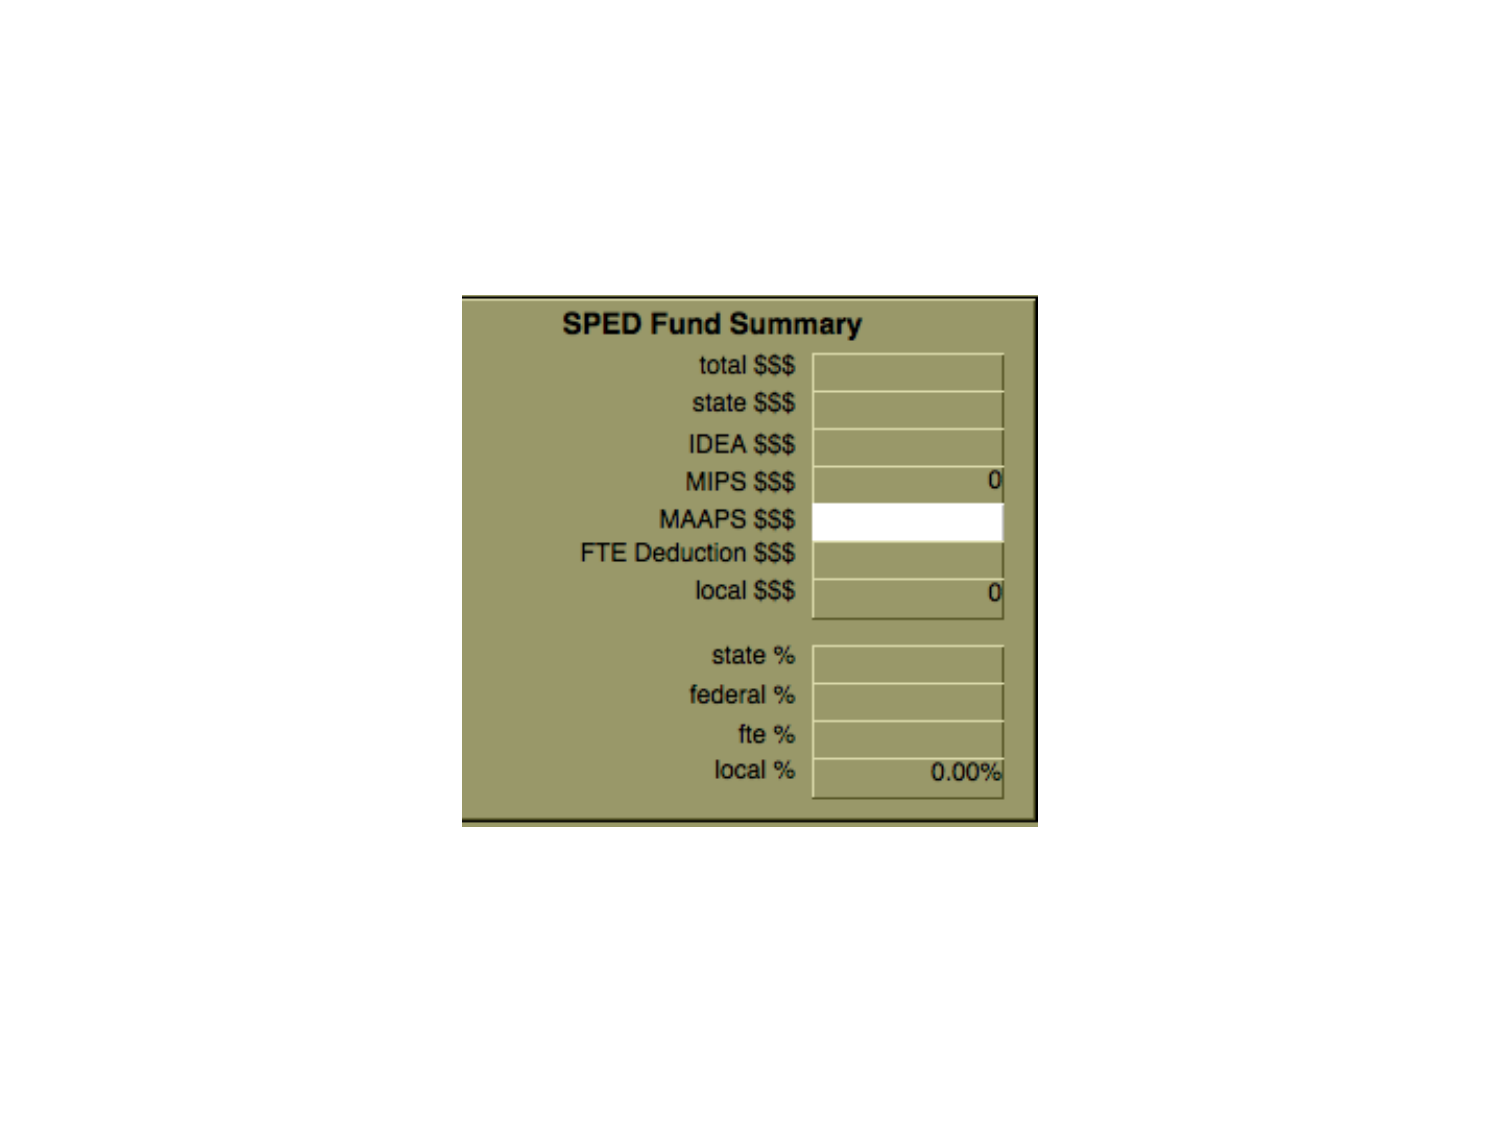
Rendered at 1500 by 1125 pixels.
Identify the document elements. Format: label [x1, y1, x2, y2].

picture [462, 295, 1038, 828]
